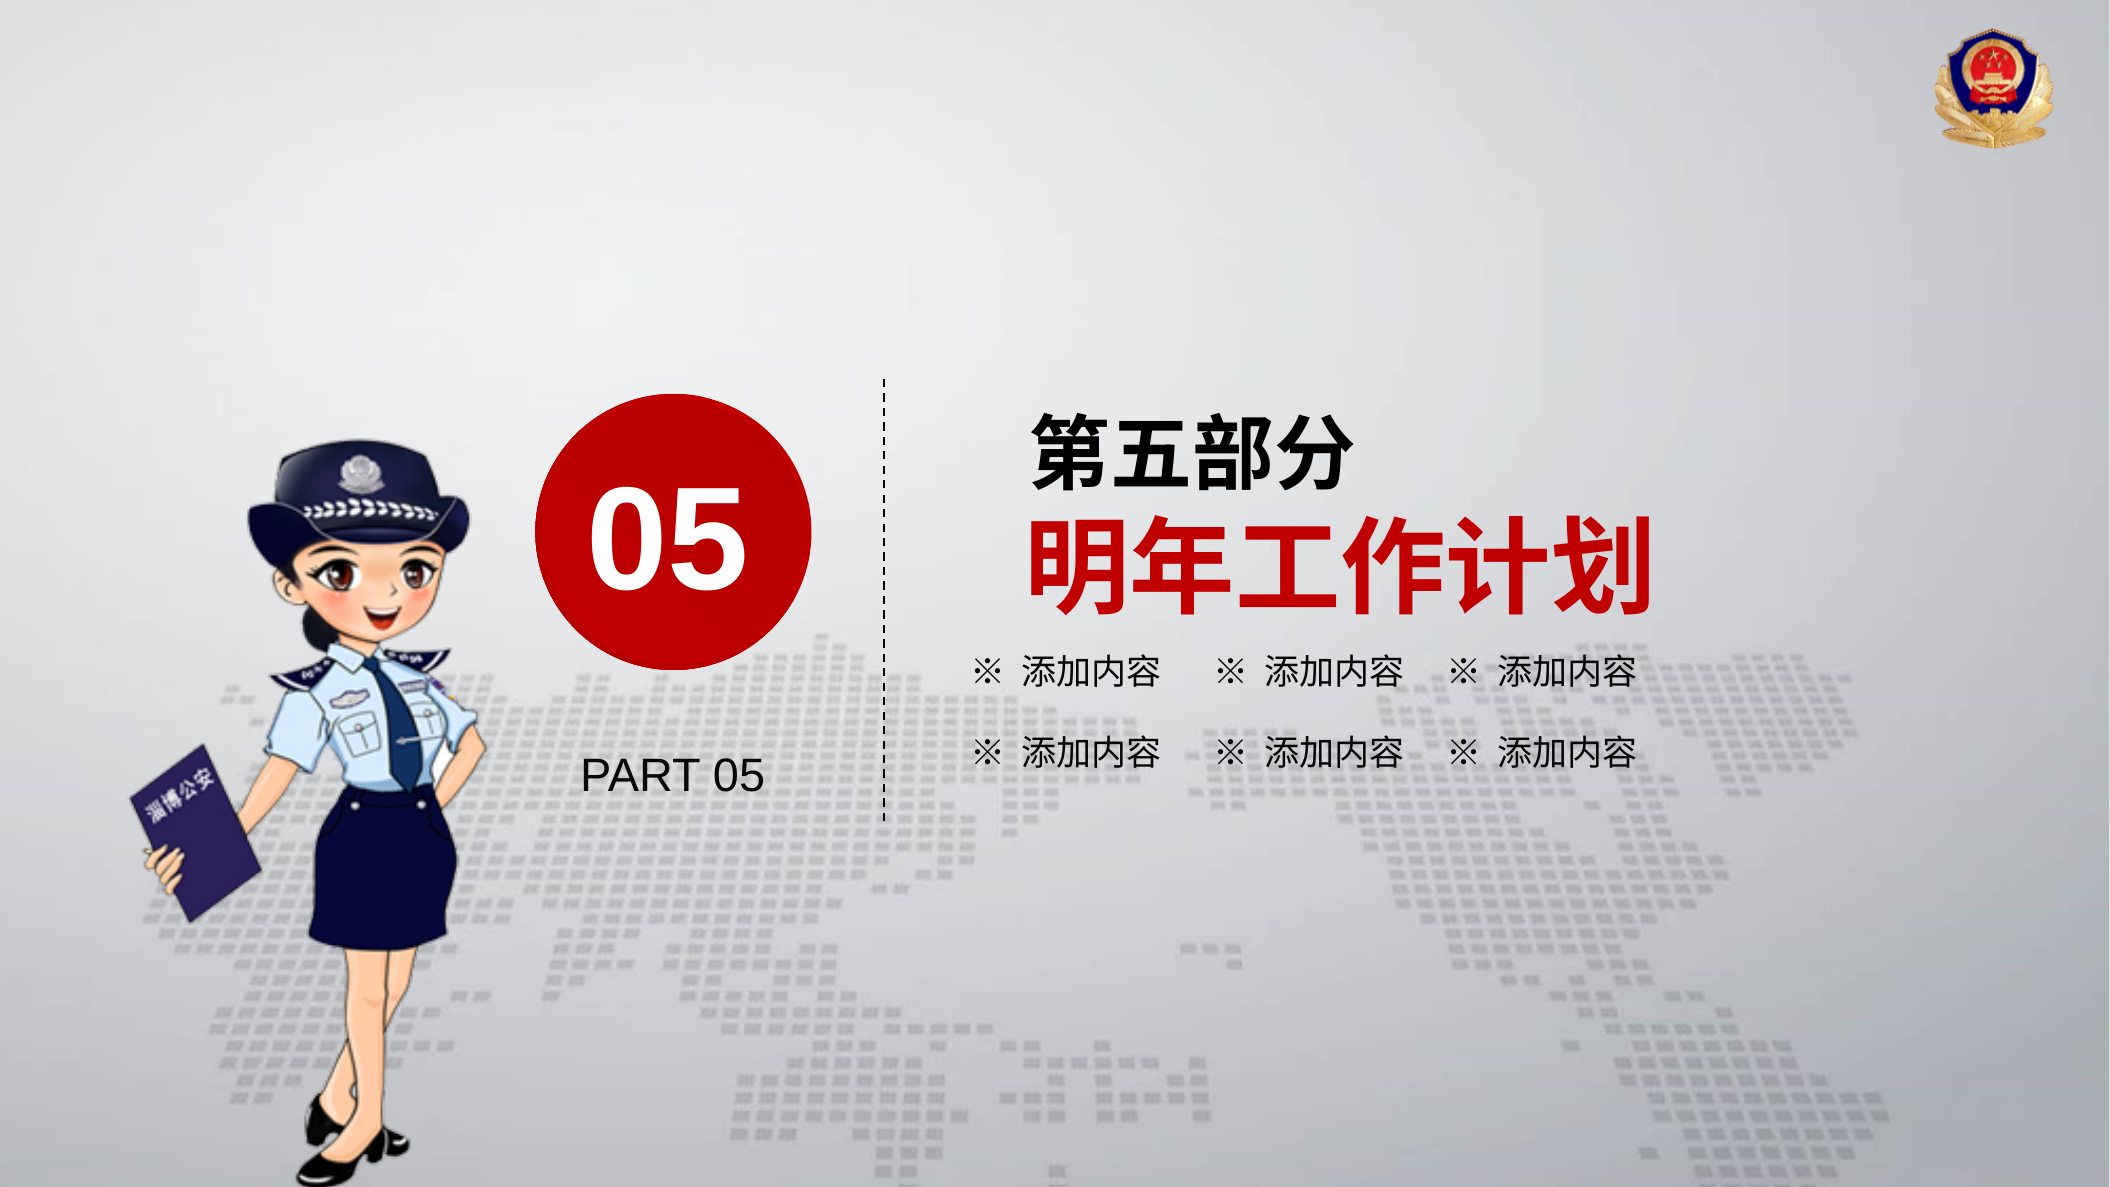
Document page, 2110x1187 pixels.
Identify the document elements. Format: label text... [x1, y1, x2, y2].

picture [0, 0, 2110, 1187]
text_box ※ 添加内容 [1432, 723, 1660, 779]
text_box 第五部分 明年工作计划 [994, 393, 1688, 634]
text_box ※ 添加内容 [1432, 642, 1670, 699]
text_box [535, 393, 812, 670]
text_box ※ 添加内容 [956, 642, 1194, 699]
text_box ※ 添加内容 [1199, 723, 1427, 779]
text_box ※ 添加内容 [1199, 642, 1427, 699]
text_box PART 05 [580, 744, 789, 802]
text_box ※ 添加内容 [956, 723, 1184, 779]
